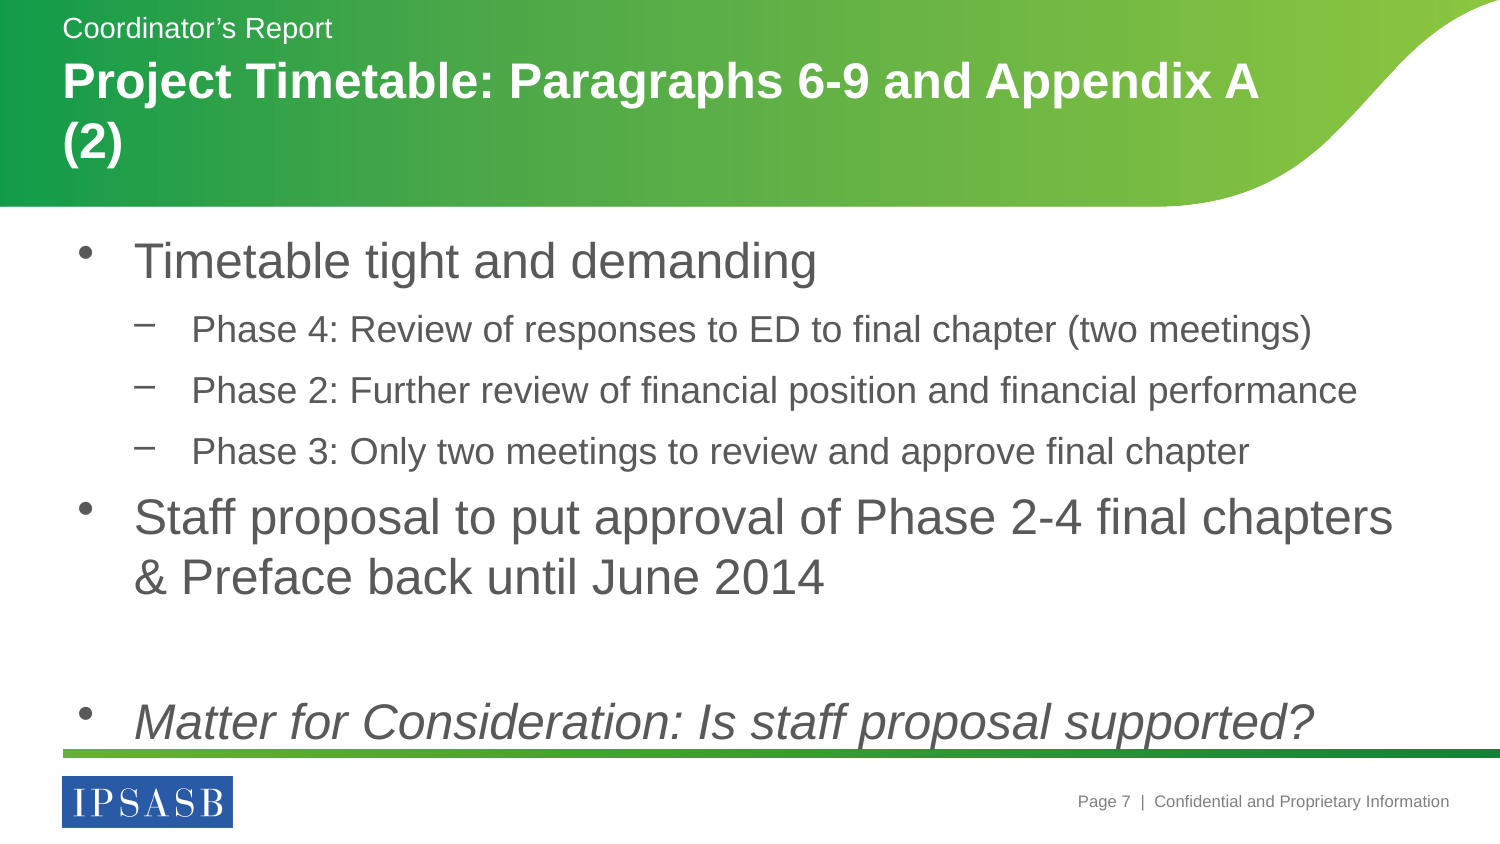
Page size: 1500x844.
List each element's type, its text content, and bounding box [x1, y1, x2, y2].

picture [62, 776, 233, 828]
picture [0, 0, 1500, 207]
list Timetable tight and demanding Phase 4: Review of responses to ED to final chapter (two meetings) Phase 2: Further review of financial position and financial performance Phase 3: Only two meetings to review and approve final chapter Staff proposal to put approval of Phase 2-4 final chapters & Preface back until June 2014 Matter for Consideration: Is staff proposal supported? [62, 220, 1450, 772]
title Project Timetable: Paragraphs 6-9 and Appendix A (2) [62, 75, 1300, 142]
subtitle Coordinator’s Report [62, 9, 525, 72]
